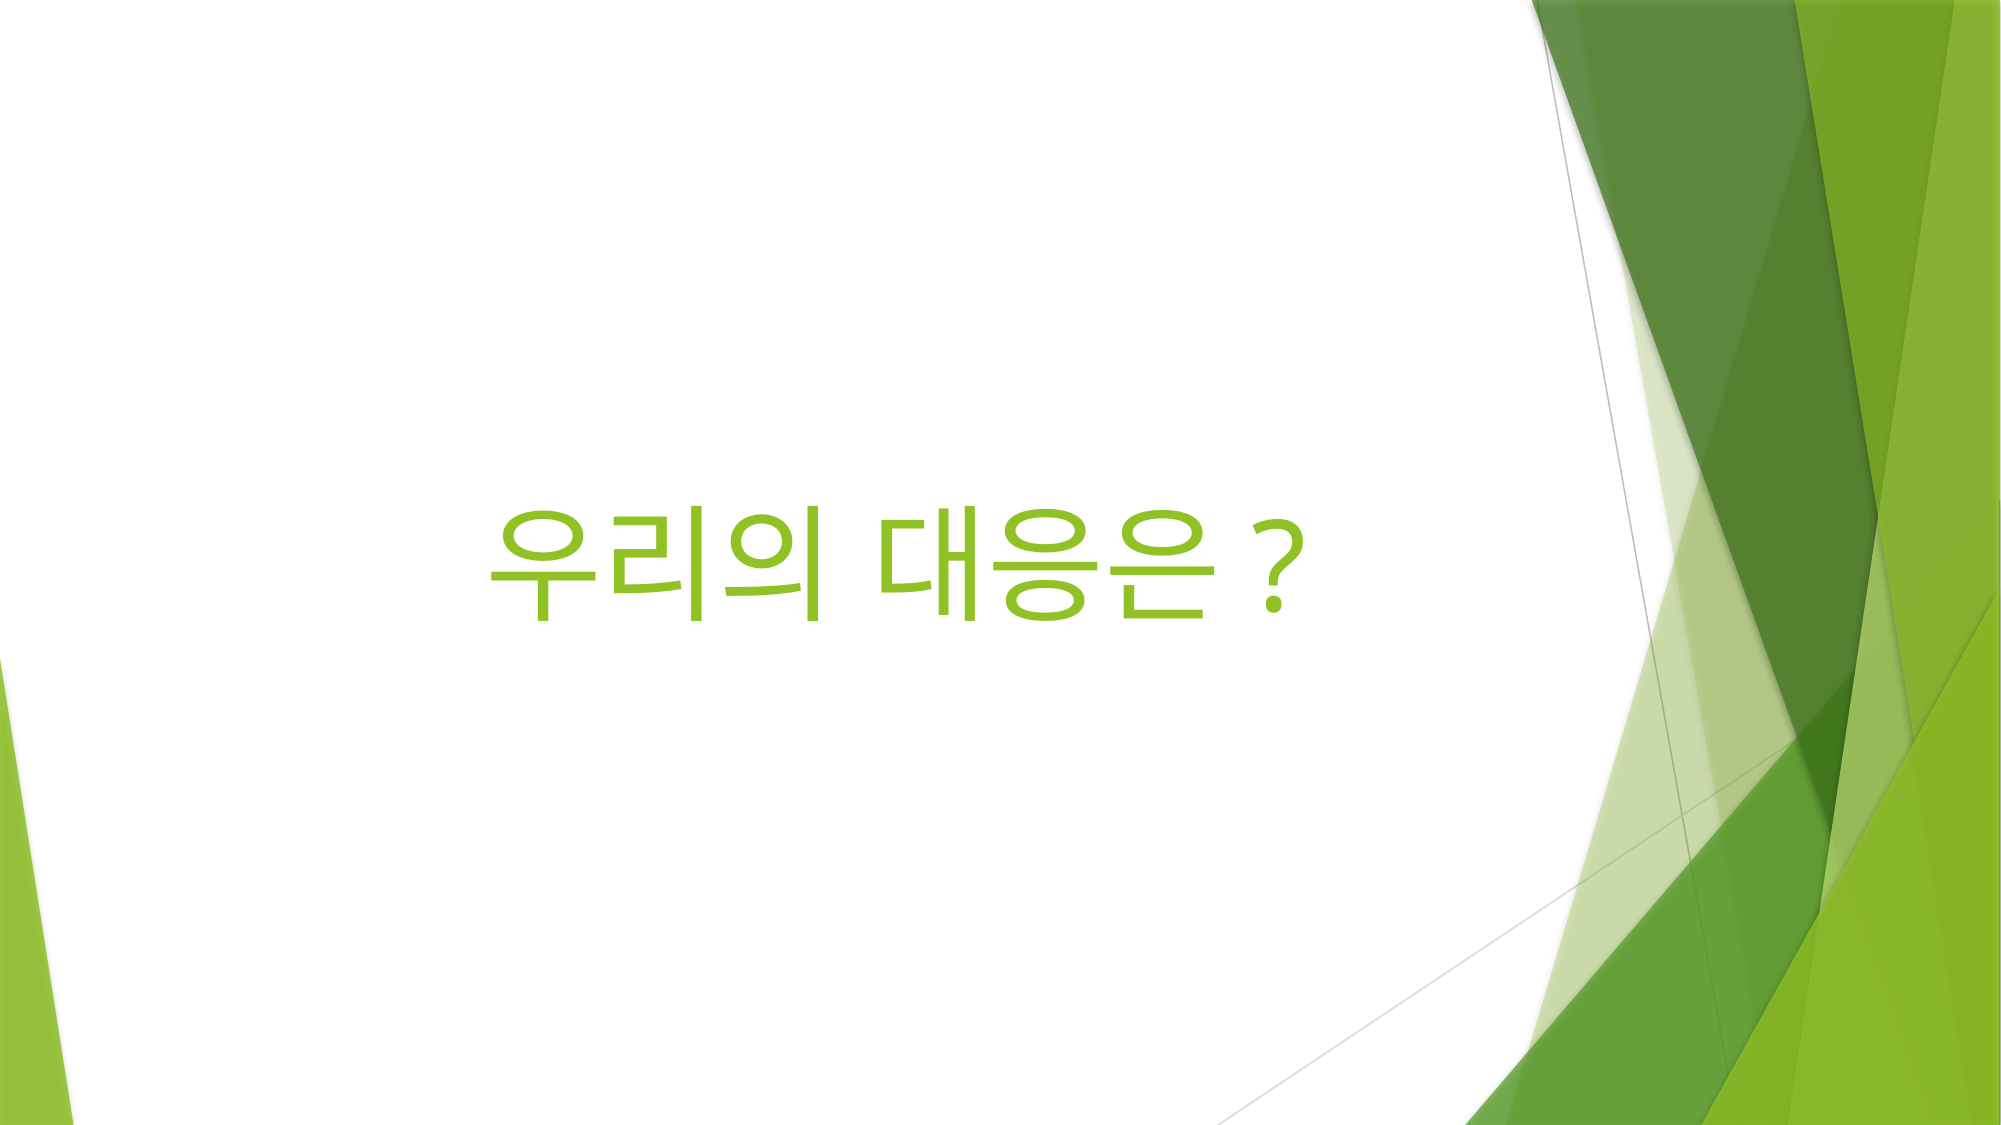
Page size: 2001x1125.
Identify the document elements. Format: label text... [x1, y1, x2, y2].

title 우리의 대응은? [0, 477, 2000, 935]
